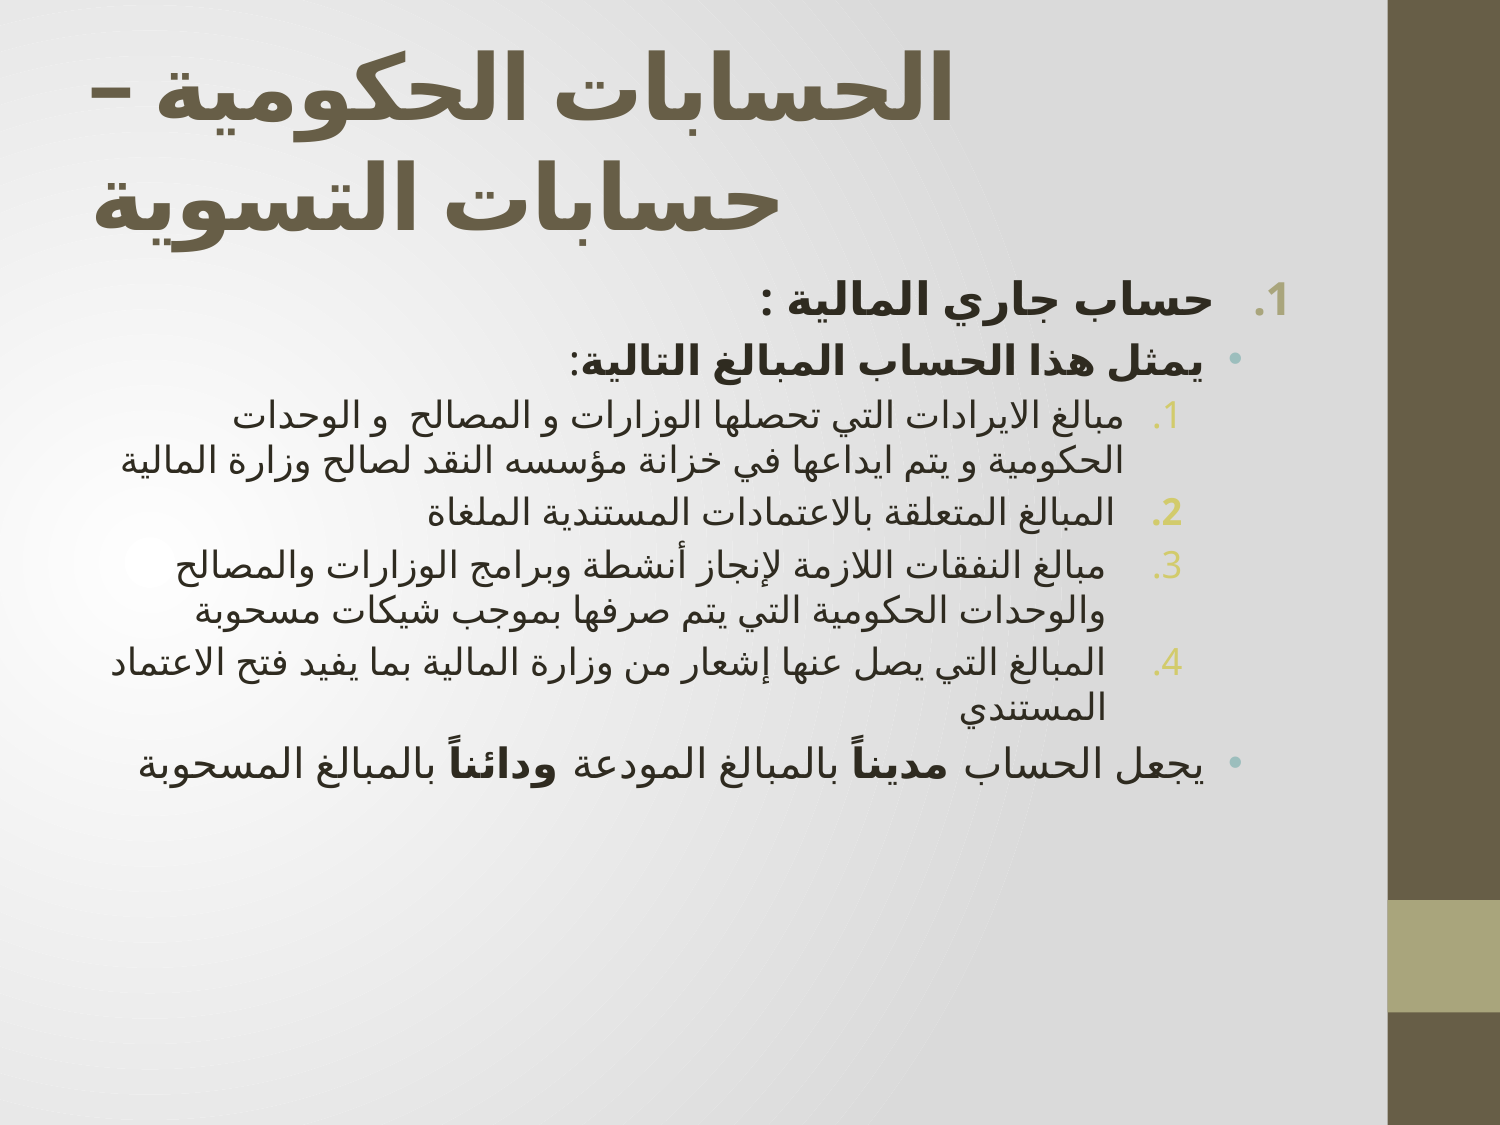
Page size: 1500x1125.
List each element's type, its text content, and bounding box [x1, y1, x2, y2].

list حساب جاري المالية : يمثل هذا الحساب المبالغ التالية: مبالغ الايرادات التي تحصلها الوزارات و المصالح و الوحدات الحكومية و يتم ايداعها في خزانة مؤسسه النقد لصالح وزارة المالية المبالغ المتعلقة بالاعتمادات المستندية الملغاة مبالغ النفقات اللازمة لإنجاز أنشطة وبرامج الوزارات والمصالح والوحدات الحكومية التي يتم صرفها بموجب شيكات مسحوبة المبالغ التي يصل عنها إشعار من وزارة المالية بما يفيد فتح الاعتماد المستندي يجعل الحساب مديناً بالمبالغ المودعة ودائناً بالمبالغ المسحوبة [75, 262, 1325, 1050]
title الحسابات الحكومية – حسابات التسوية [75, 45, 1325, 233]
